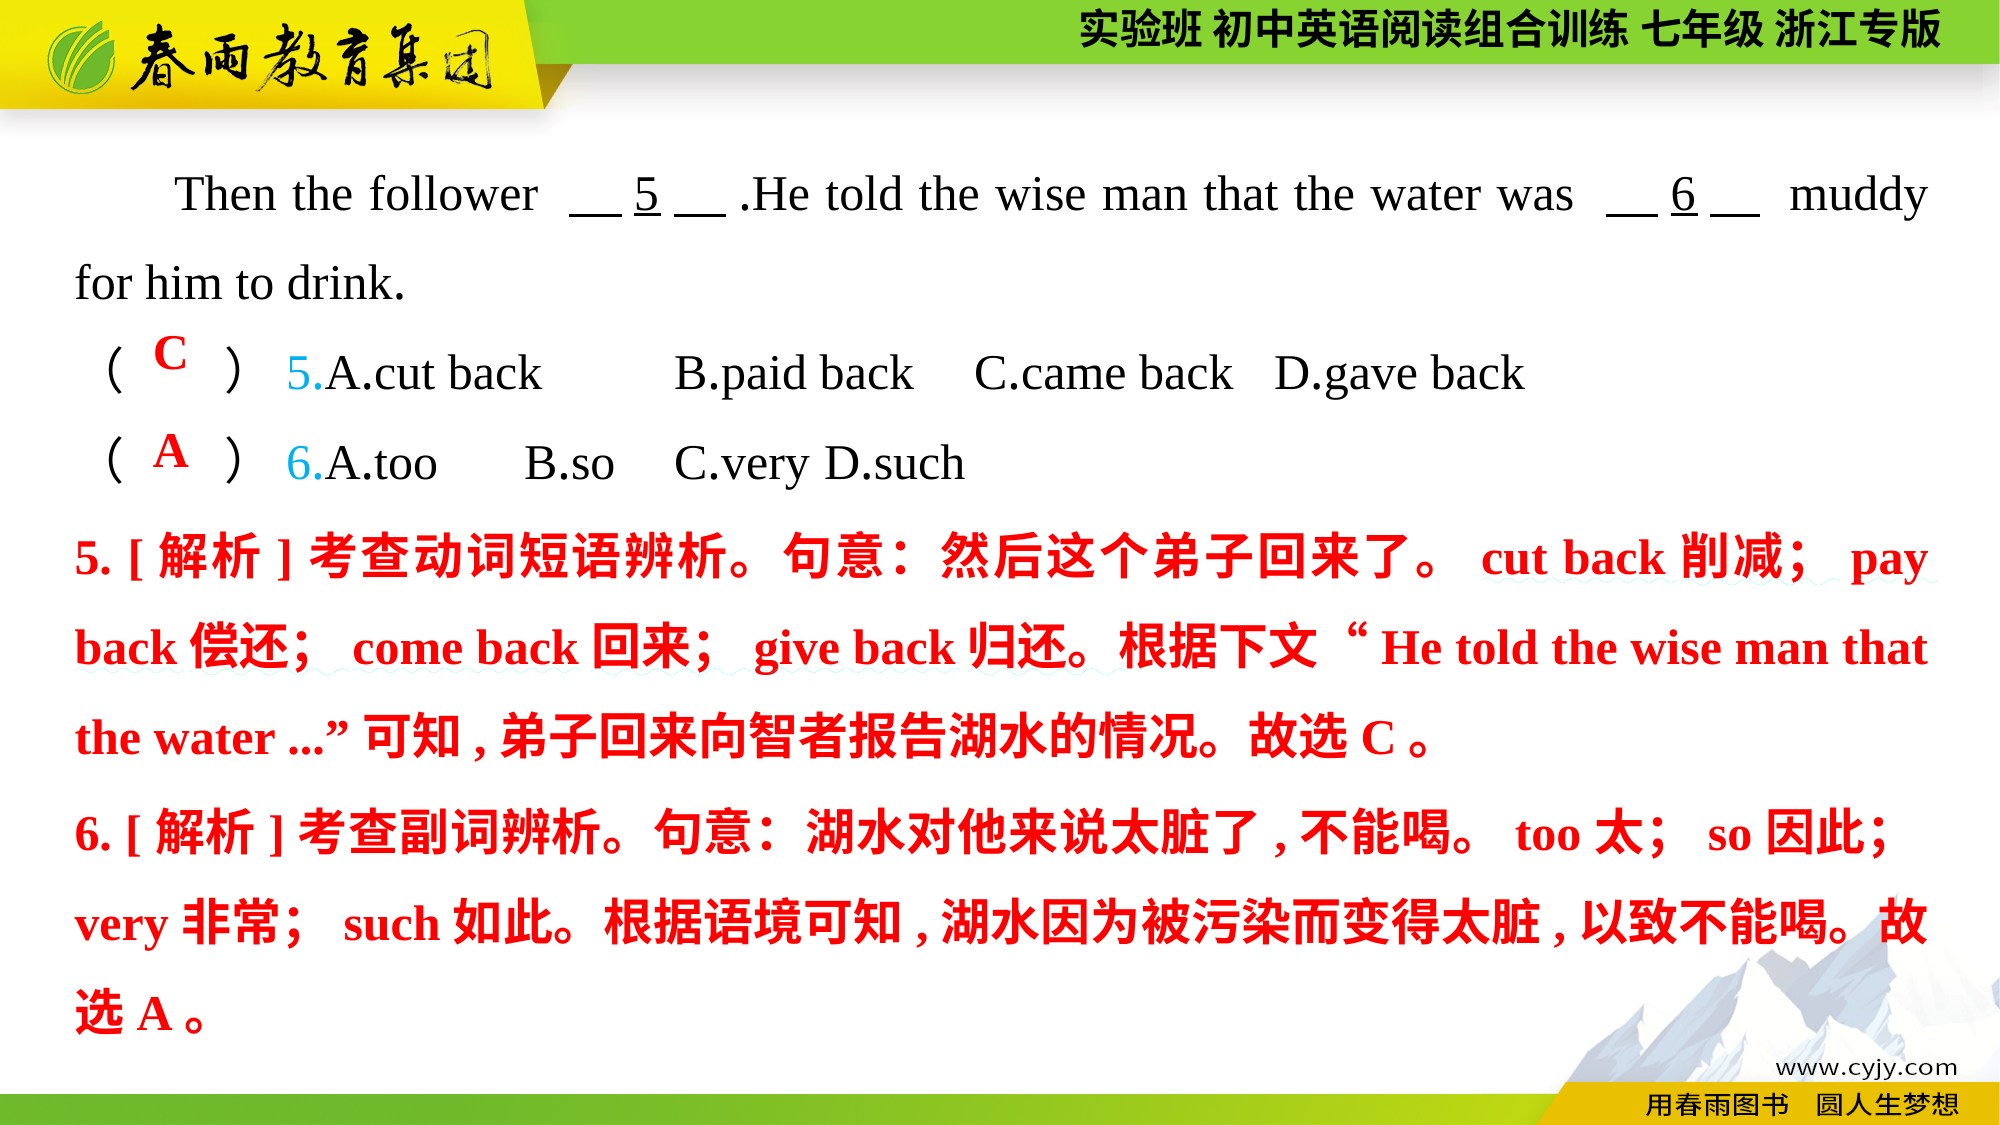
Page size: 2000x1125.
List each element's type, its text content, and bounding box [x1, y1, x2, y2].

picture [0, 0, 2000, 1125]
text_box A [138, 410, 204, 485]
list Then the follower 5 .He told the wise man that the water was 6 muddy for him to drink. （ ）5.A.cut back B.paid back C.came back D.gave back （ ）6.A.too B.so C.very D.such [59, 122, 1944, 487]
text_box 6. [解析]考查副词辨析。句意：湖水对他来说太脏了,不能喝。too太；so因此；very非常；such如此。根据语境可知,湖水因为被污染而变得太脏,以致不能喝。故选A。 [59, 763, 1944, 1048]
text_box C [138, 311, 204, 387]
text_box 5. [解析]考查动词短语辨析。句意：然后这个弟子回来了。cut back削减；pay back偿还；come back回来；give back归还。根据下文“He told the wise man that the water ...”可知,弟子回来向智者报告湖水的情况。故选C。 [59, 487, 1944, 763]
